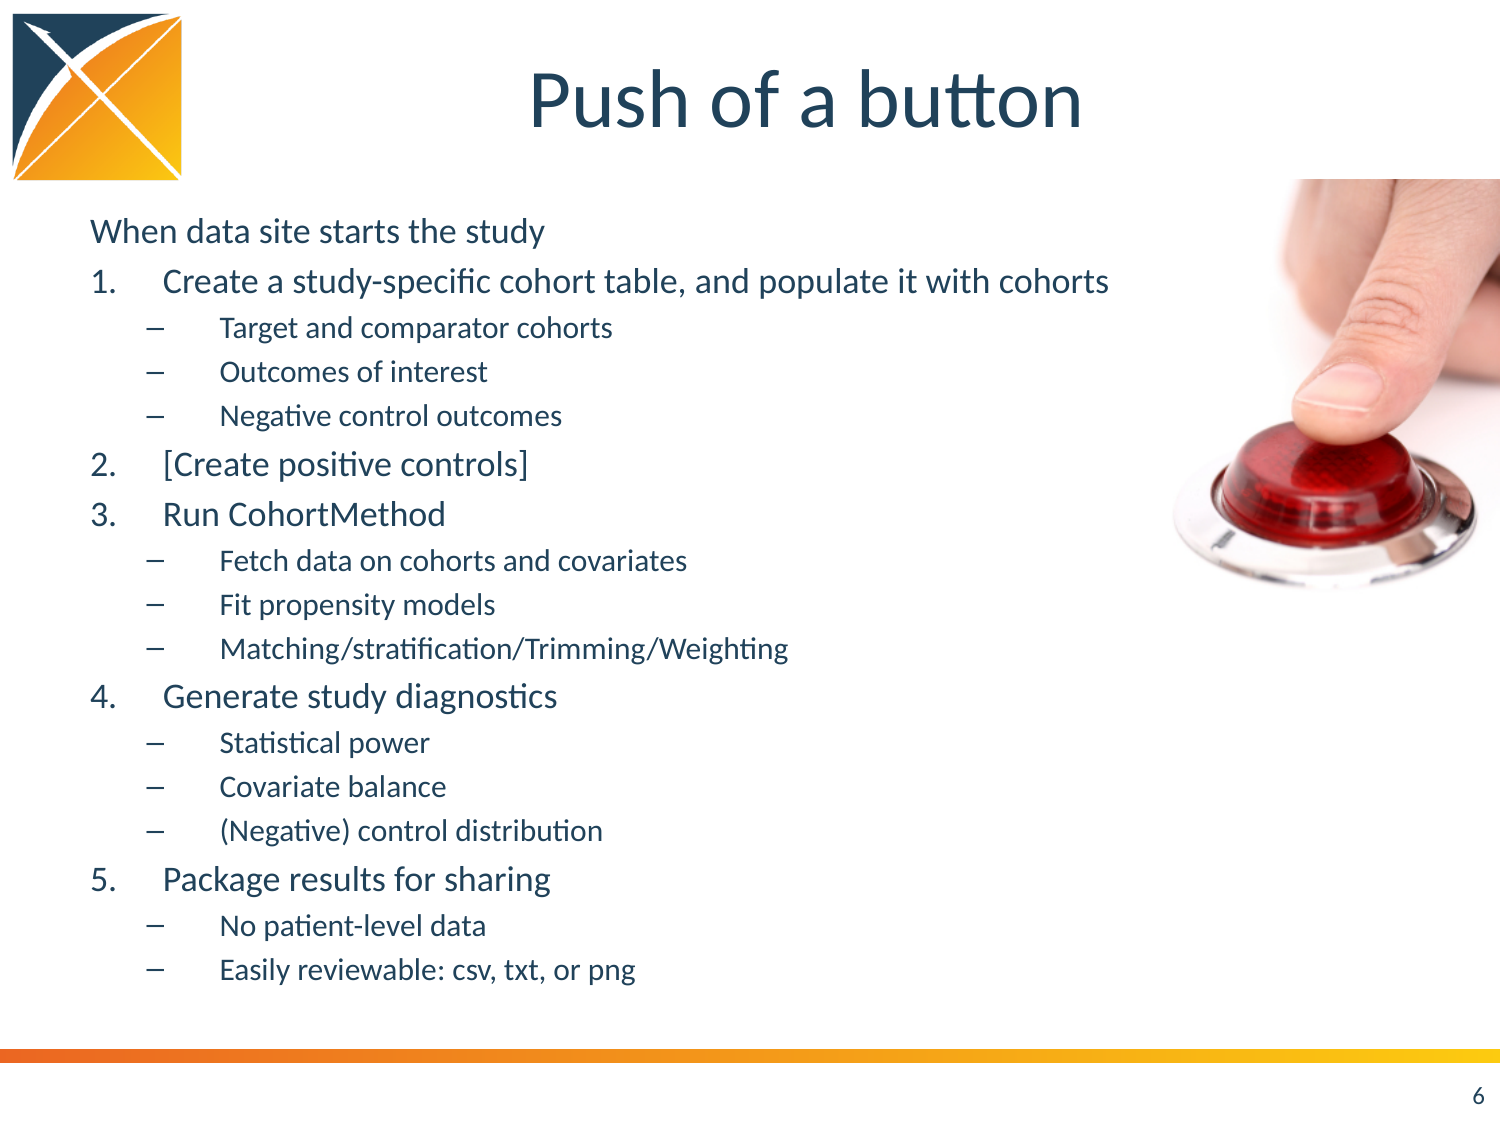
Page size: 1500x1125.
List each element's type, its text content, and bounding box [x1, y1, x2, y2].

picture [0, 0, 206, 200]
list When data site starts the study Create a study-specific cohort table, and populate it with cohorts Target and comparator cohorts Outcomes of interest Negative control outcomes [Create positive controls] Run CohortMethod Fetch data on cohorts and covariates Fit propensity models Matching/stratification/Trimming/Weighting Generate study diagnostics Statistical power Covariate balance (Negative) control distribution Package results for sharing No patient-level data Easily reviewable: csv, txt, or png [75, 200, 1425, 1005]
title Push of a button [187, 24, 1425, 163]
picture [1119, 179, 1500, 751]
slide_number 6 [1149, 1065, 1500, 1125]
